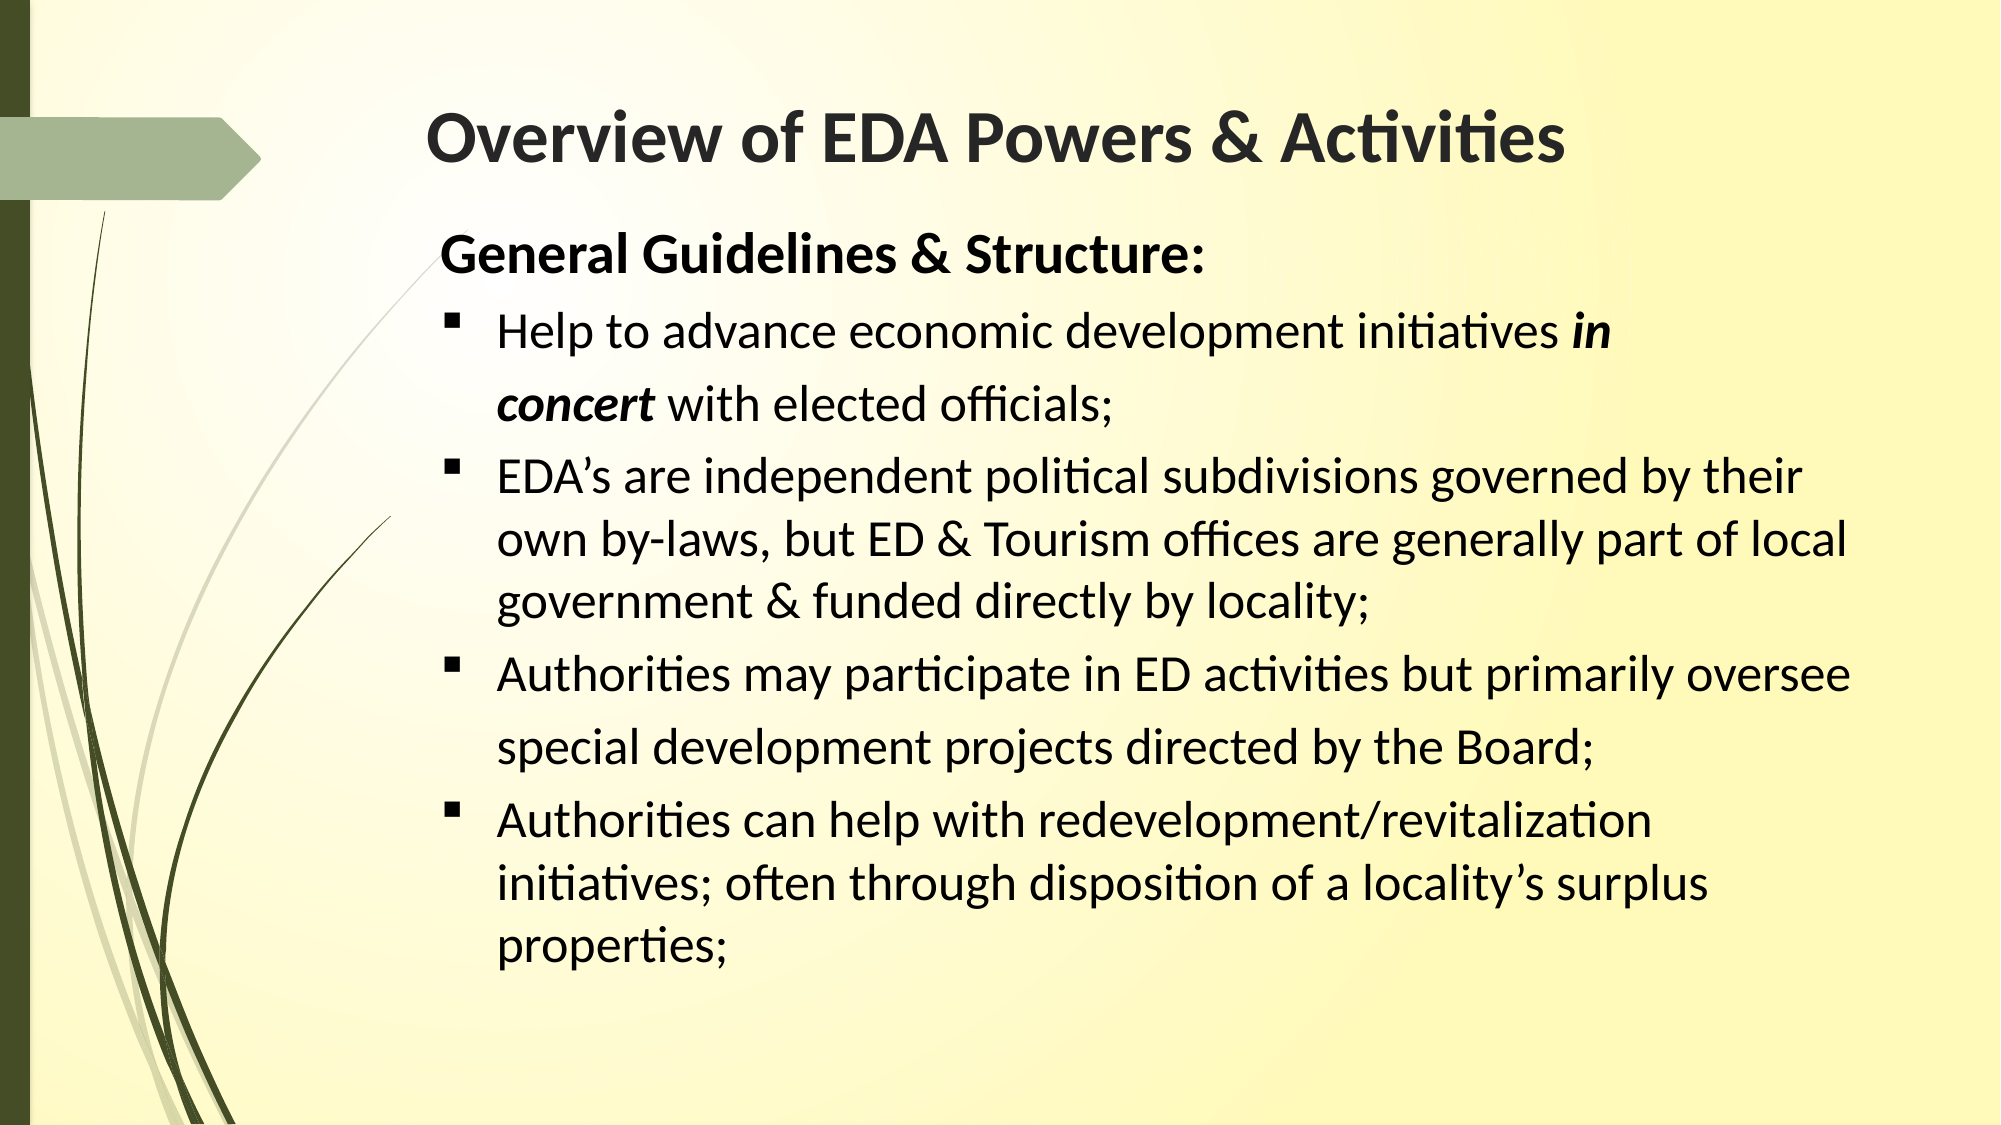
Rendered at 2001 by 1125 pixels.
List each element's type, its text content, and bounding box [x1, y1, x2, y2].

title Overview of EDA Powers & Activities [410, 79, 1873, 209]
list General Guidelines & Structure: Help to advance economic development initiatives in concert with elected officials; EDA’s are independent political subdivisions governed by their own by-laws, but ED & Tourism offices are generally part of local government & funded directly by locality; Authorities may participate in ED activities but primarily oversee special development projects directed by the Board; Authorities can help with redevelopment/revitalization initiatives; often through disposition of a locality’s surplus properties; [425, 208, 1888, 1060]
